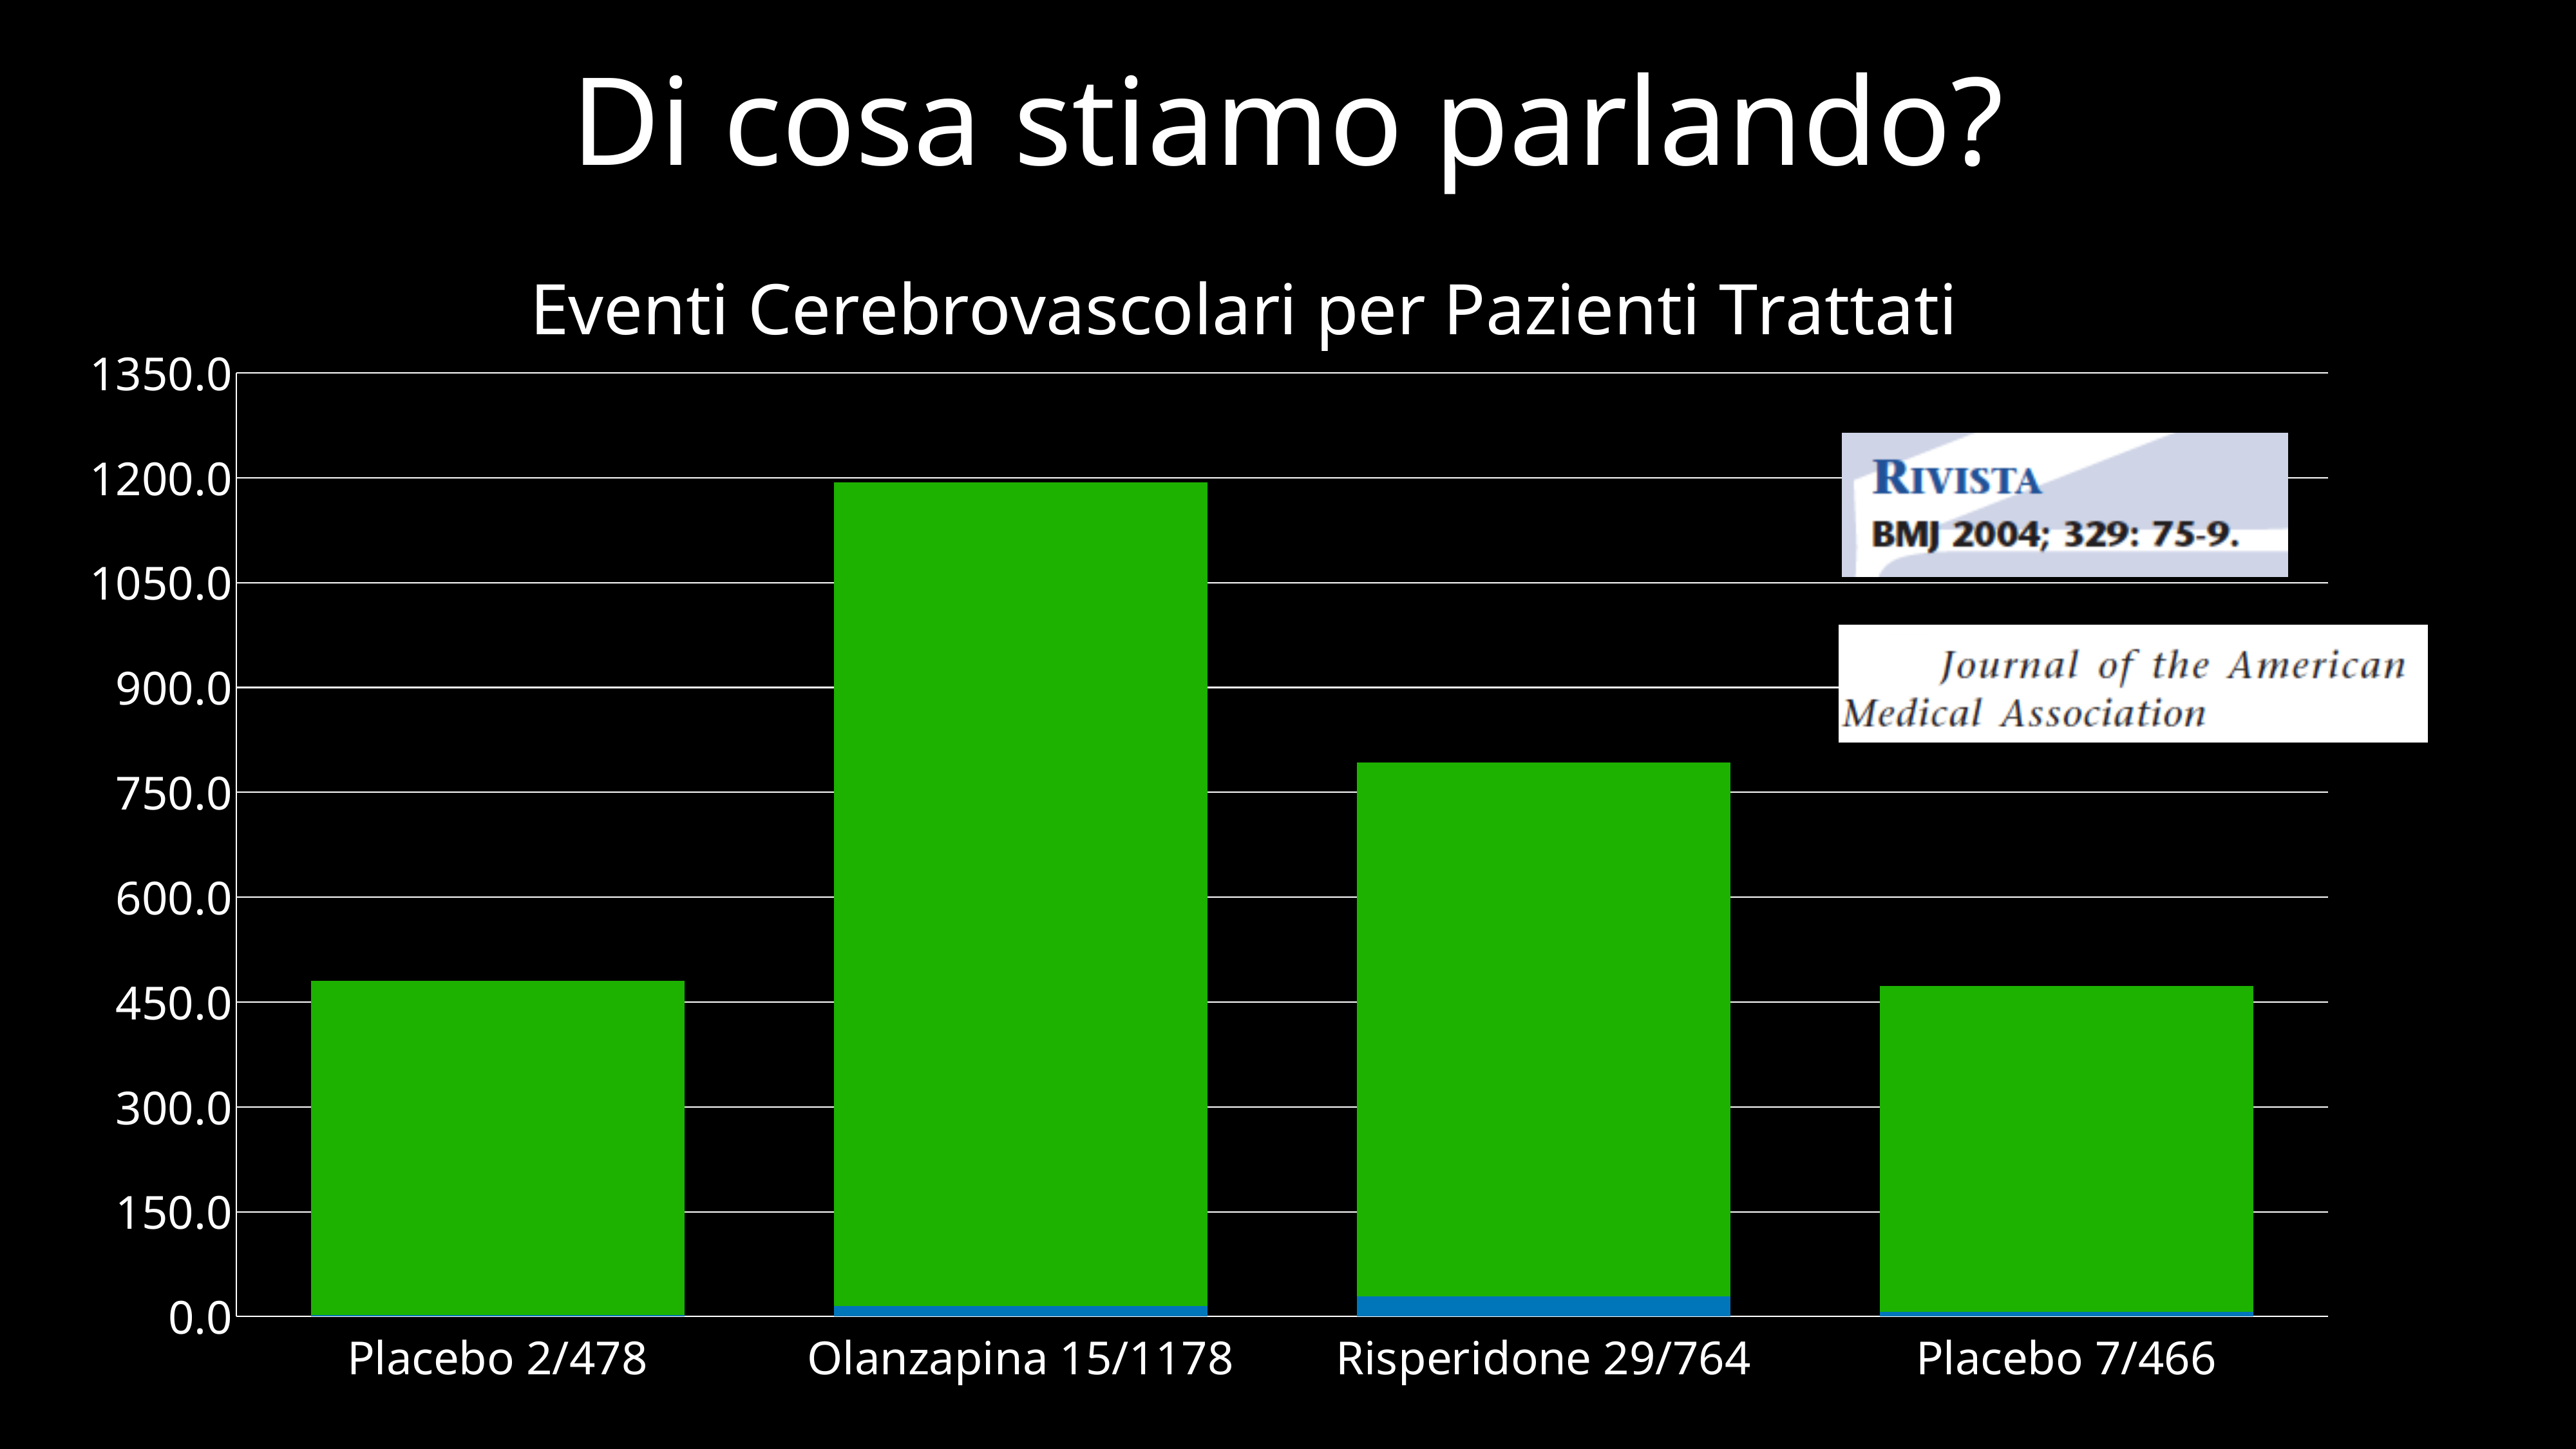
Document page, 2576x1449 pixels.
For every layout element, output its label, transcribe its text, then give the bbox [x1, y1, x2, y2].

title Di cosa stiamo parlando? [178, 37, 2398, 196]
chart [61, 239, 2340, 1408]
picture [1841, 432, 2289, 577]
picture [1839, 624, 2429, 743]
